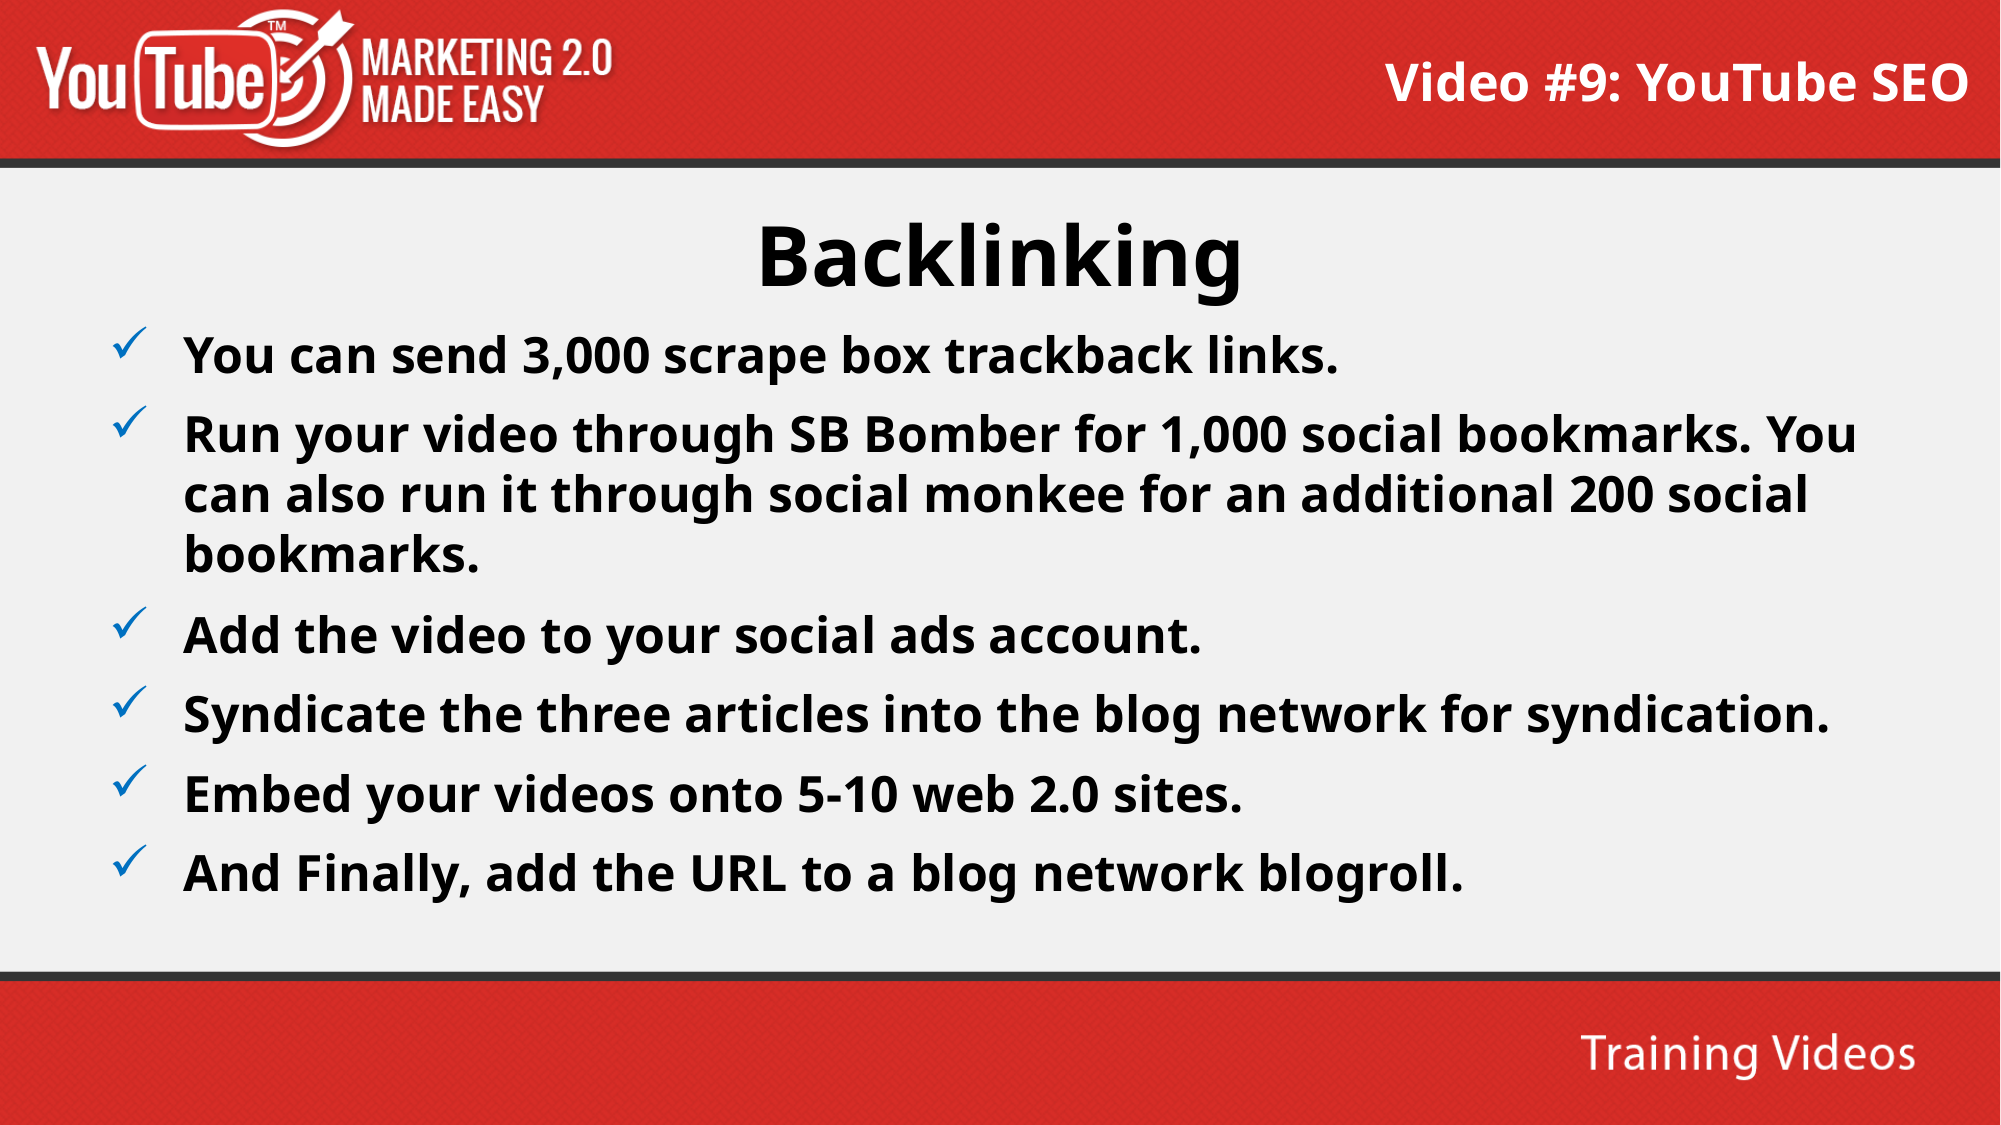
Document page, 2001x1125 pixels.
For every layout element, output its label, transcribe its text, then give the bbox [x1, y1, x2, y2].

text_box Add the video to your social ads account. [93, 595, 1889, 671]
text_box Syndicate the three articles into the blog network for syndication. [93, 675, 1889, 751]
text_box You can send 3,000 scrape box trackback links. [93, 316, 1947, 391]
text_box Run your video through SB Bomber for 1,000 social bookmarks. You can also run it through social monkee for an additional 200 social bookmarks. [93, 395, 1947, 591]
text_box Embed your videos onto 5-10 web 2.0 sites. [93, 754, 1889, 830]
text_box And Finally, add the URL to a blog network blogroll. [93, 833, 1889, 909]
picture [0, 0, 2001, 1125]
text_box Backlinking [316, 180, 1685, 311]
text_box Video #9: YouTube SEO [855, 41, 1986, 119]
